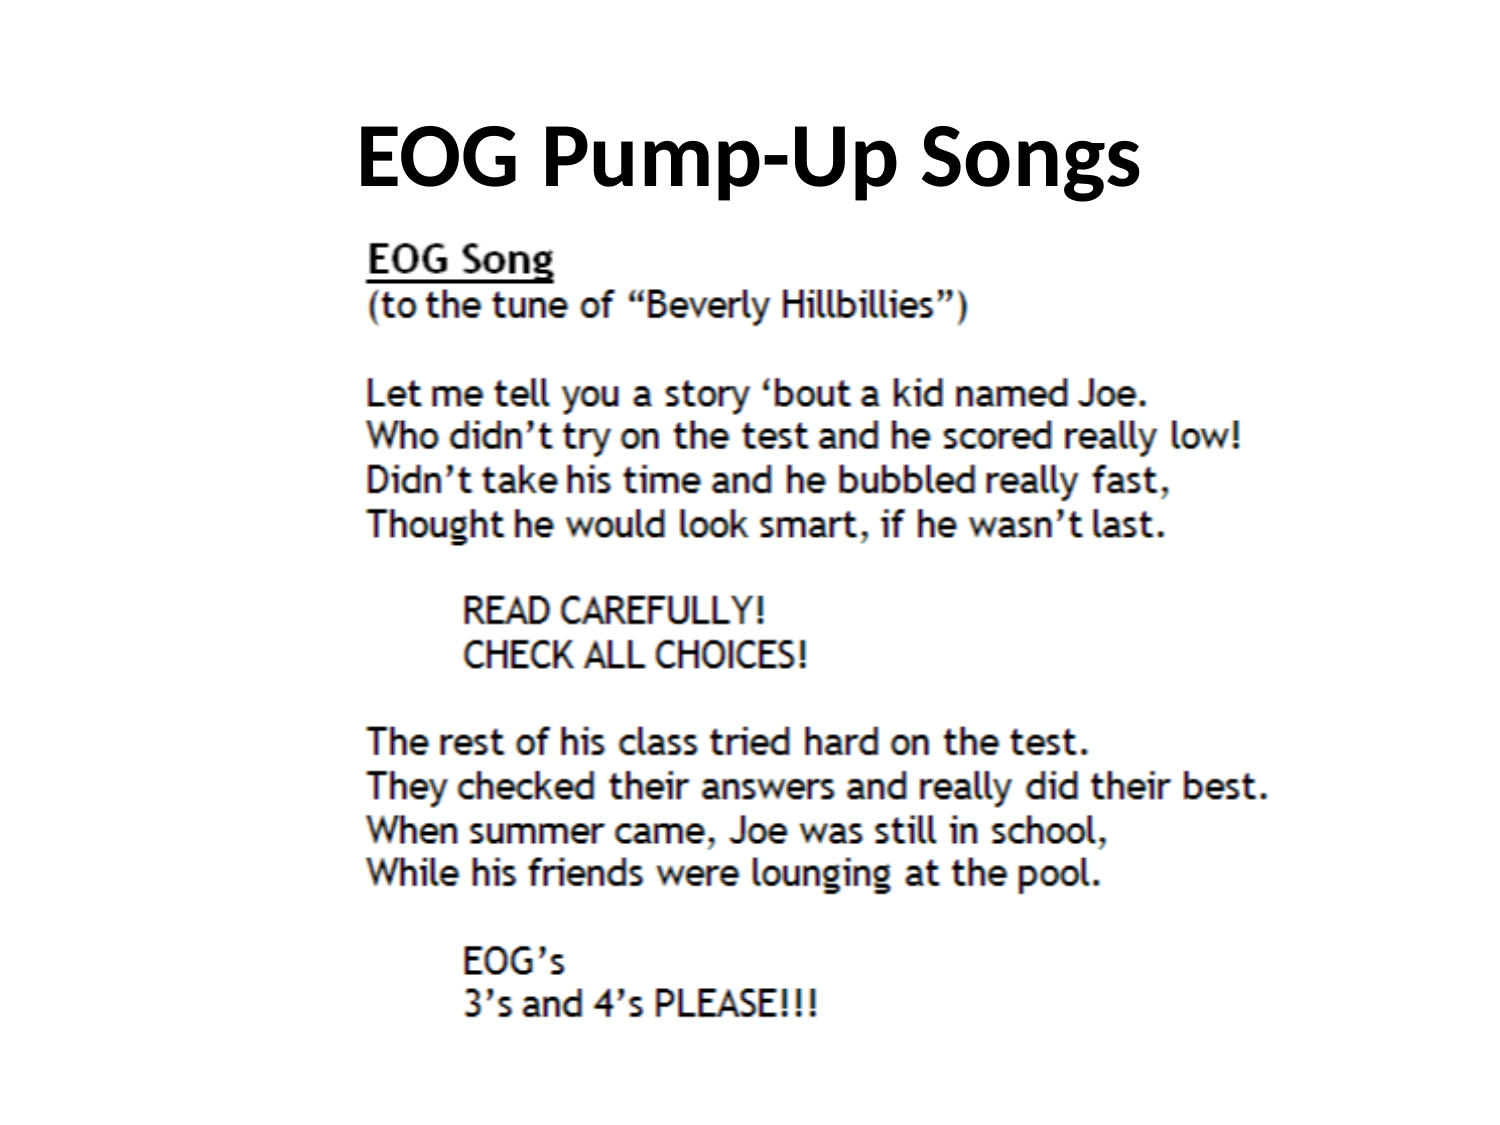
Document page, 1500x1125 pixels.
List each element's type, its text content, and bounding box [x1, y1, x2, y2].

picture [274, 215, 1335, 1116]
title EOG Pump-Up Songs [75, 37, 1425, 263]
